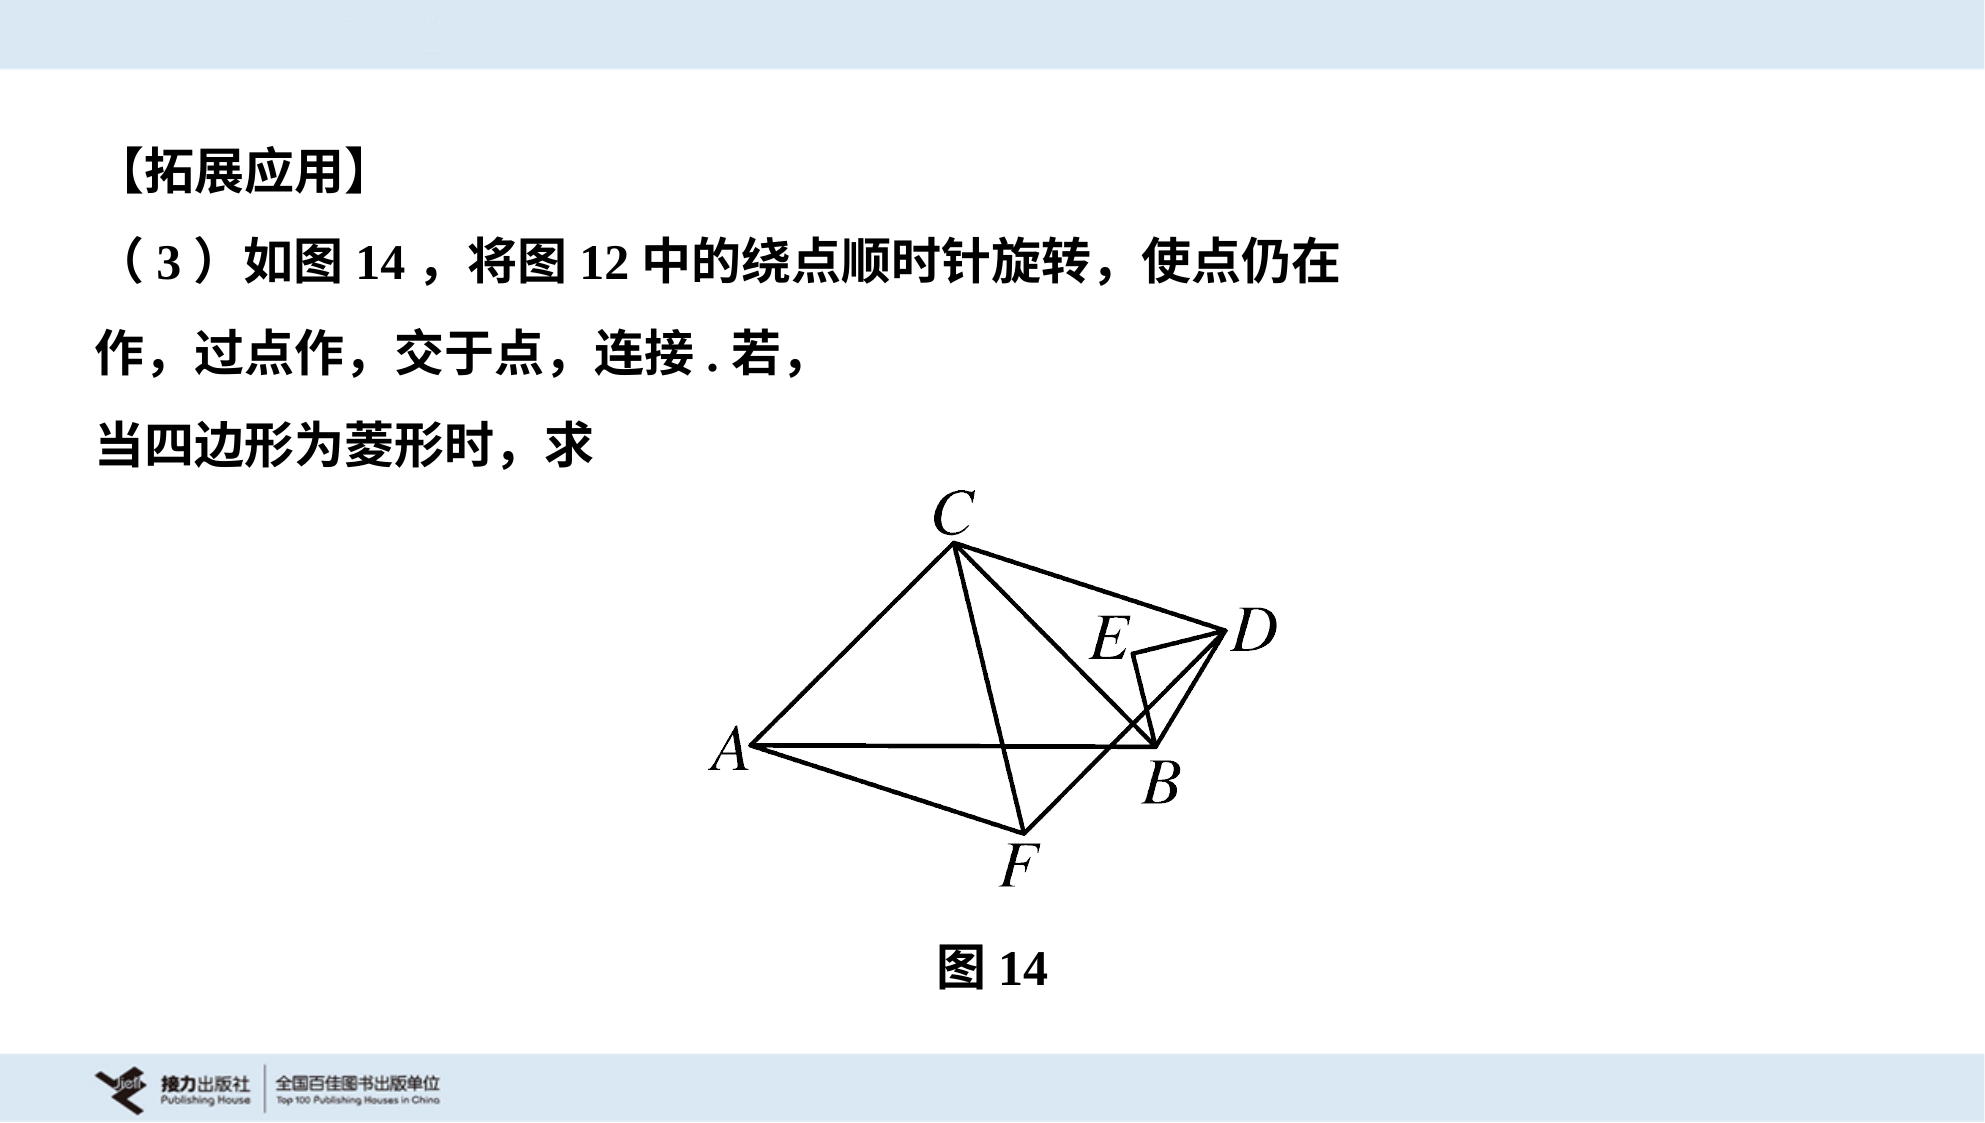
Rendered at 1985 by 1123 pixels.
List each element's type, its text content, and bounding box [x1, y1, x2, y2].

picture [0, 0, 1985, 1122]
text_box 【拓展应用】 [94, 112, 1892, 200]
text_box 图14 [936, 907, 1048, 1055]
